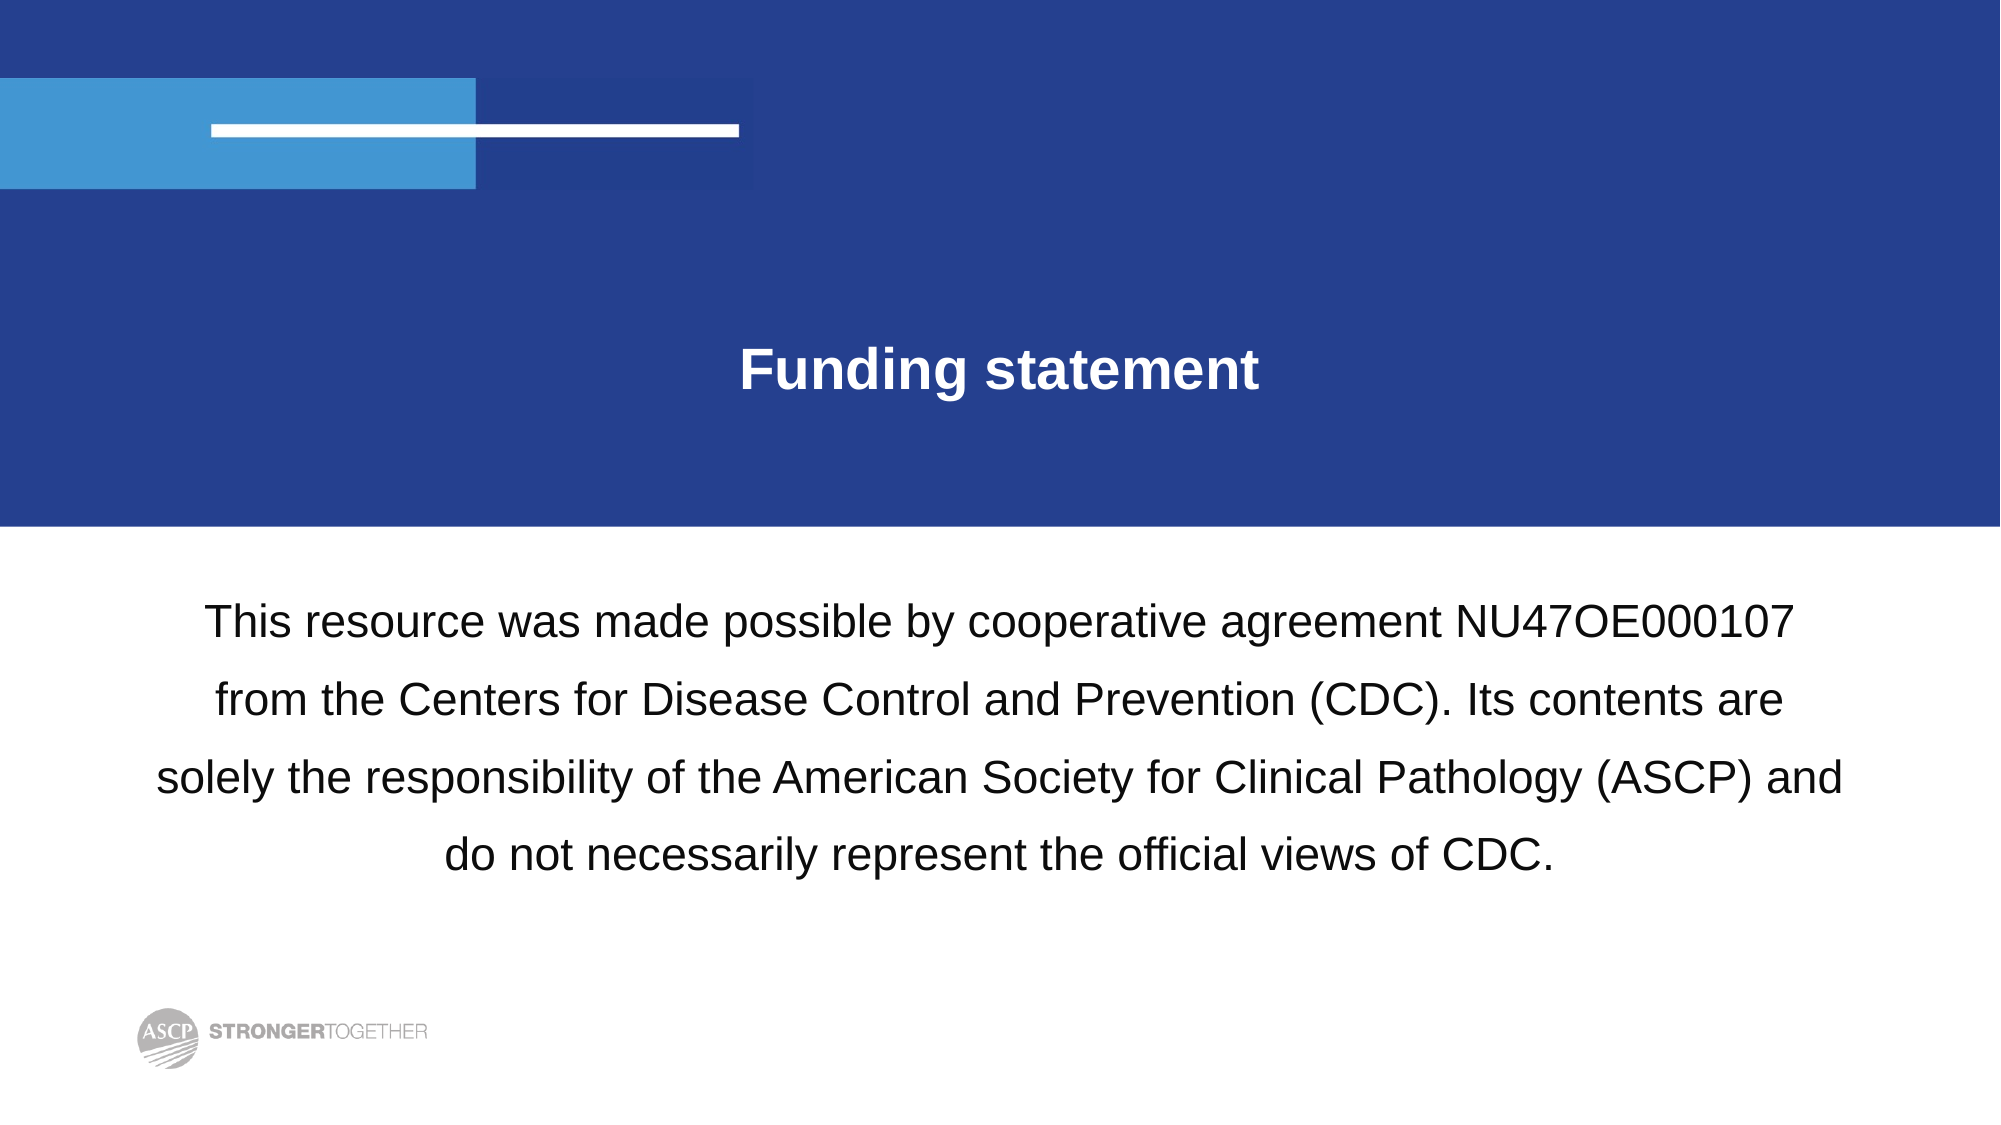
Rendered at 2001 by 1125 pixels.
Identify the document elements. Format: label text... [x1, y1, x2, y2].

list This resource was made possible by cooperative agreement NU47OE000107 from the Centers for Disease Control and Prevention (CDC). Its contents are solely the responsibility of the American Society for Clinical Pathology (ASCP) and do not necessarily represent the official views of CDC. [137, 562, 1863, 942]
picture [137, 1008, 427, 1069]
picture [0, 78, 754, 190]
title Funding statement [137, 263, 1863, 481]
